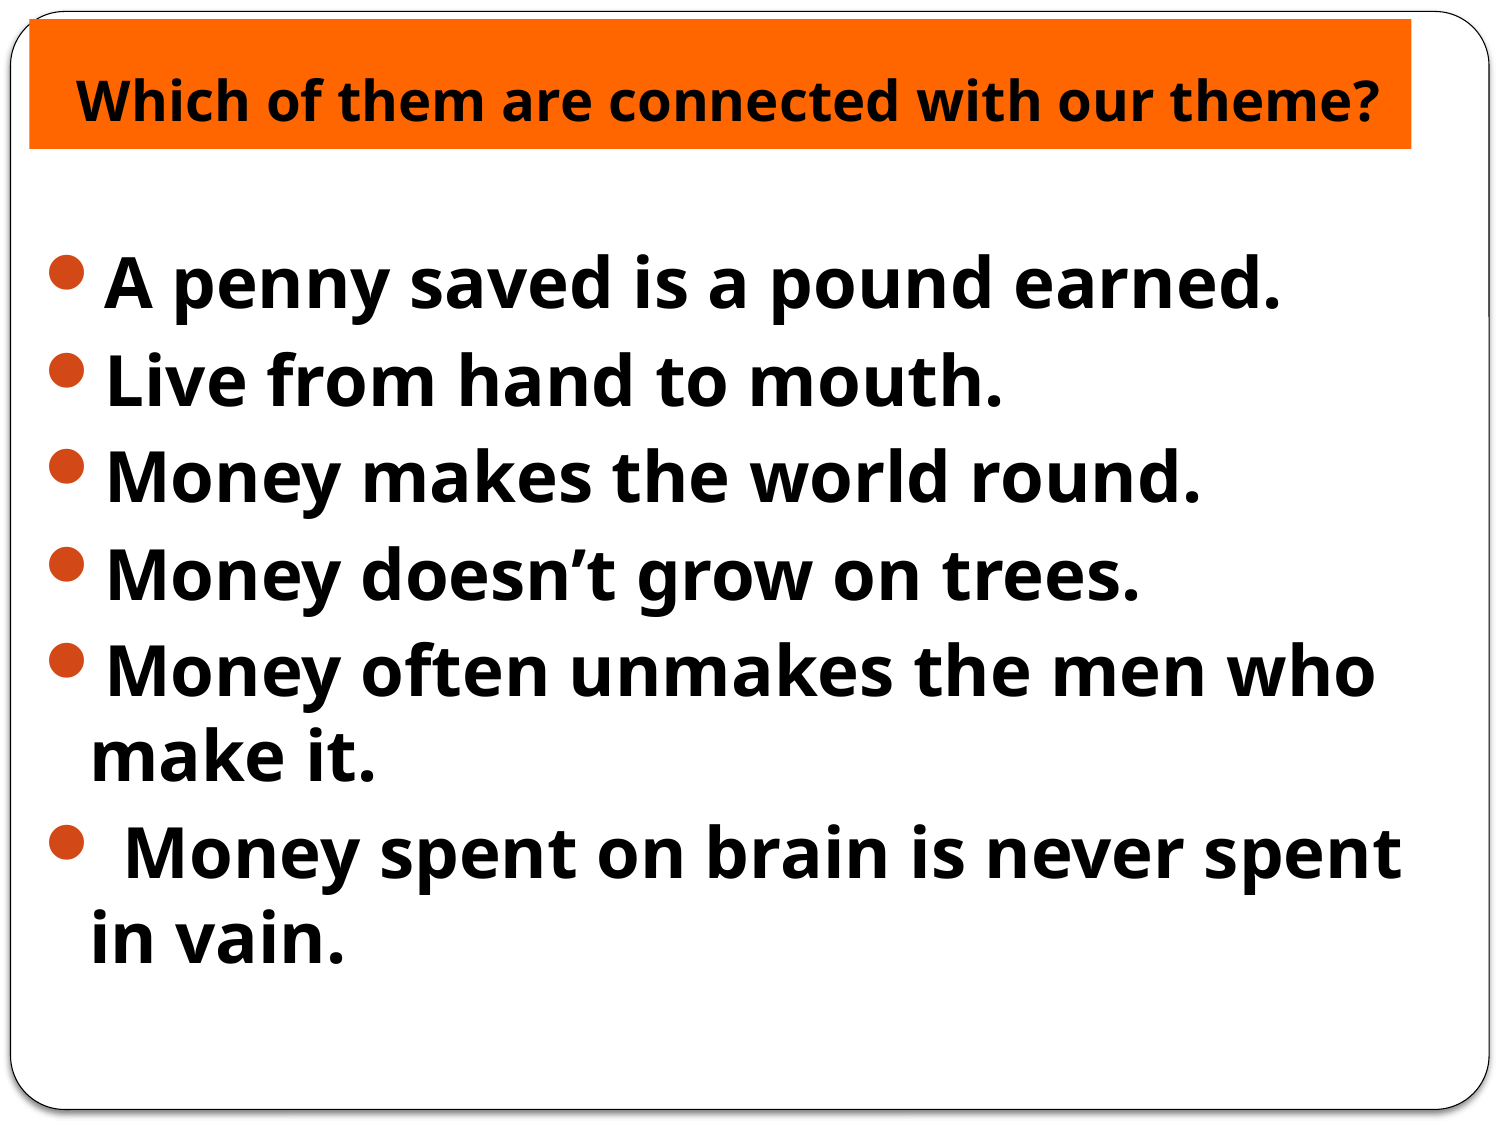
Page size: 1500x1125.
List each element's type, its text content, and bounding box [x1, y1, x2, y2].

title Which of them are connected with our theme? [29, 19, 1412, 149]
list A penny saved is a pound earned. Live from hand to mouth. Money makes the world round. Money doesn’t grow on trees. Money often unmakes the men who make it. Money spent on brain is never spent in vain. [29, 230, 1500, 1105]
